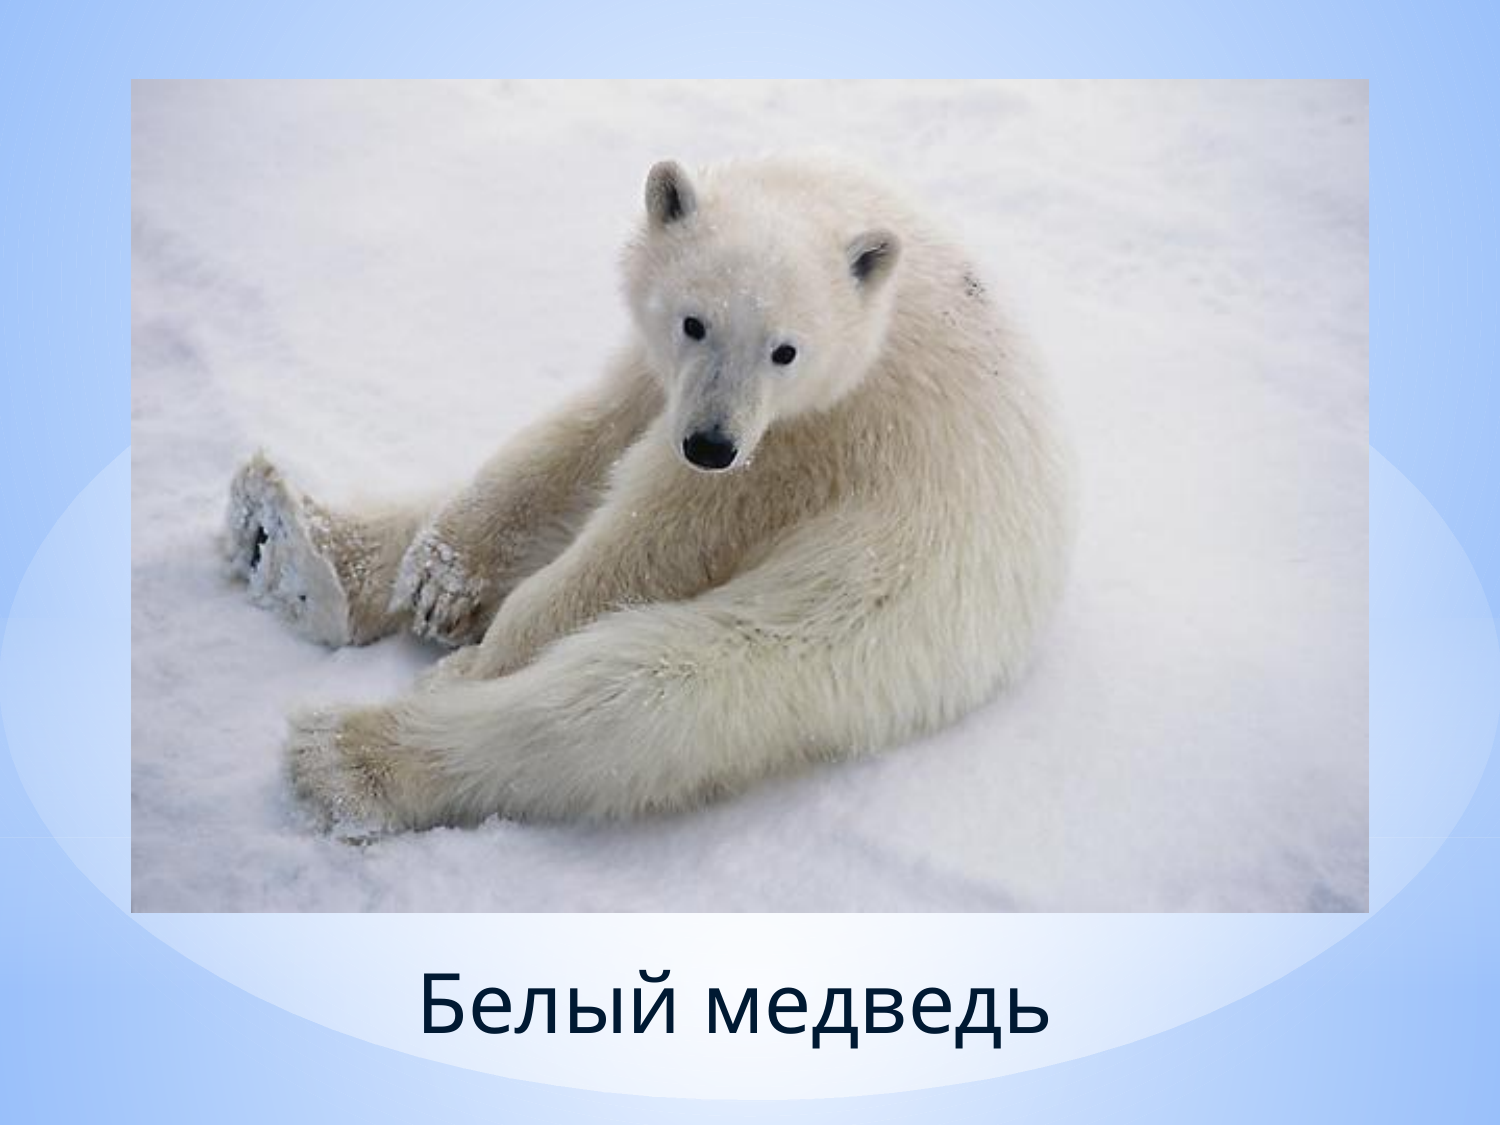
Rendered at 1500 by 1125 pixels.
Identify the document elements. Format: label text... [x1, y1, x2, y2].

text_box Белый медведь [410, 949, 1088, 1044]
picture [131, 78, 1369, 913]
